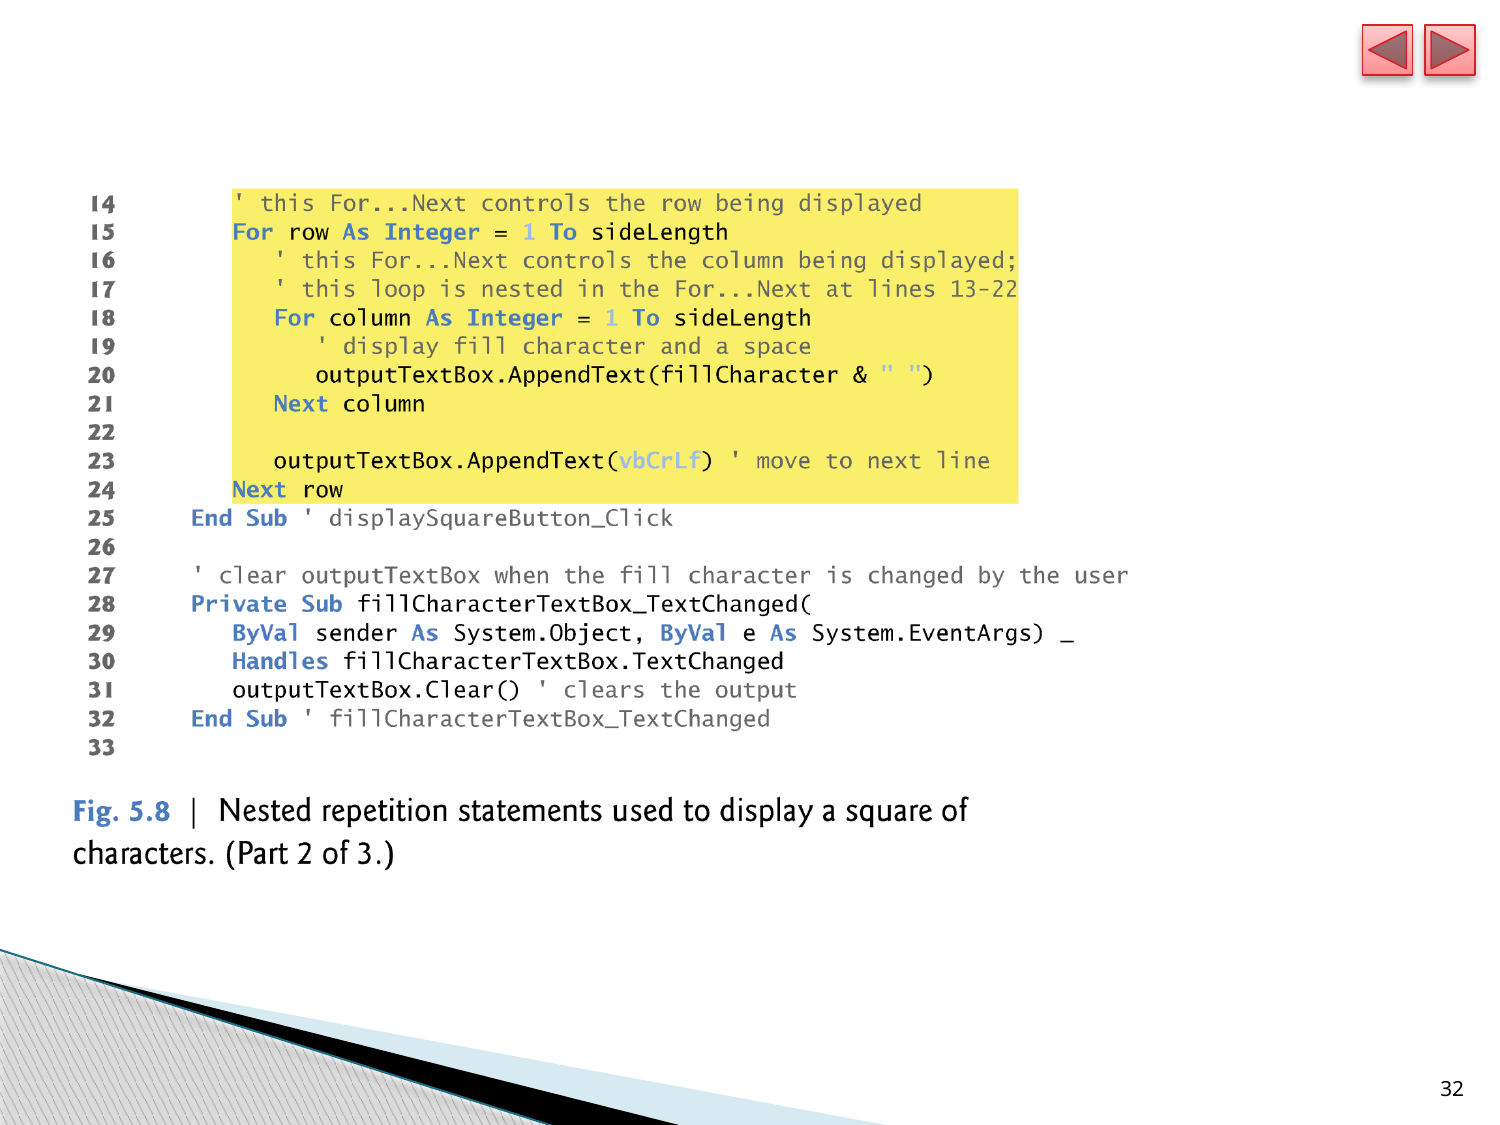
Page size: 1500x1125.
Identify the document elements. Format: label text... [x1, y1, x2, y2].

picture [0, 106, 1500, 1018]
slide_number 32 [1418, 1051, 1479, 1112]
